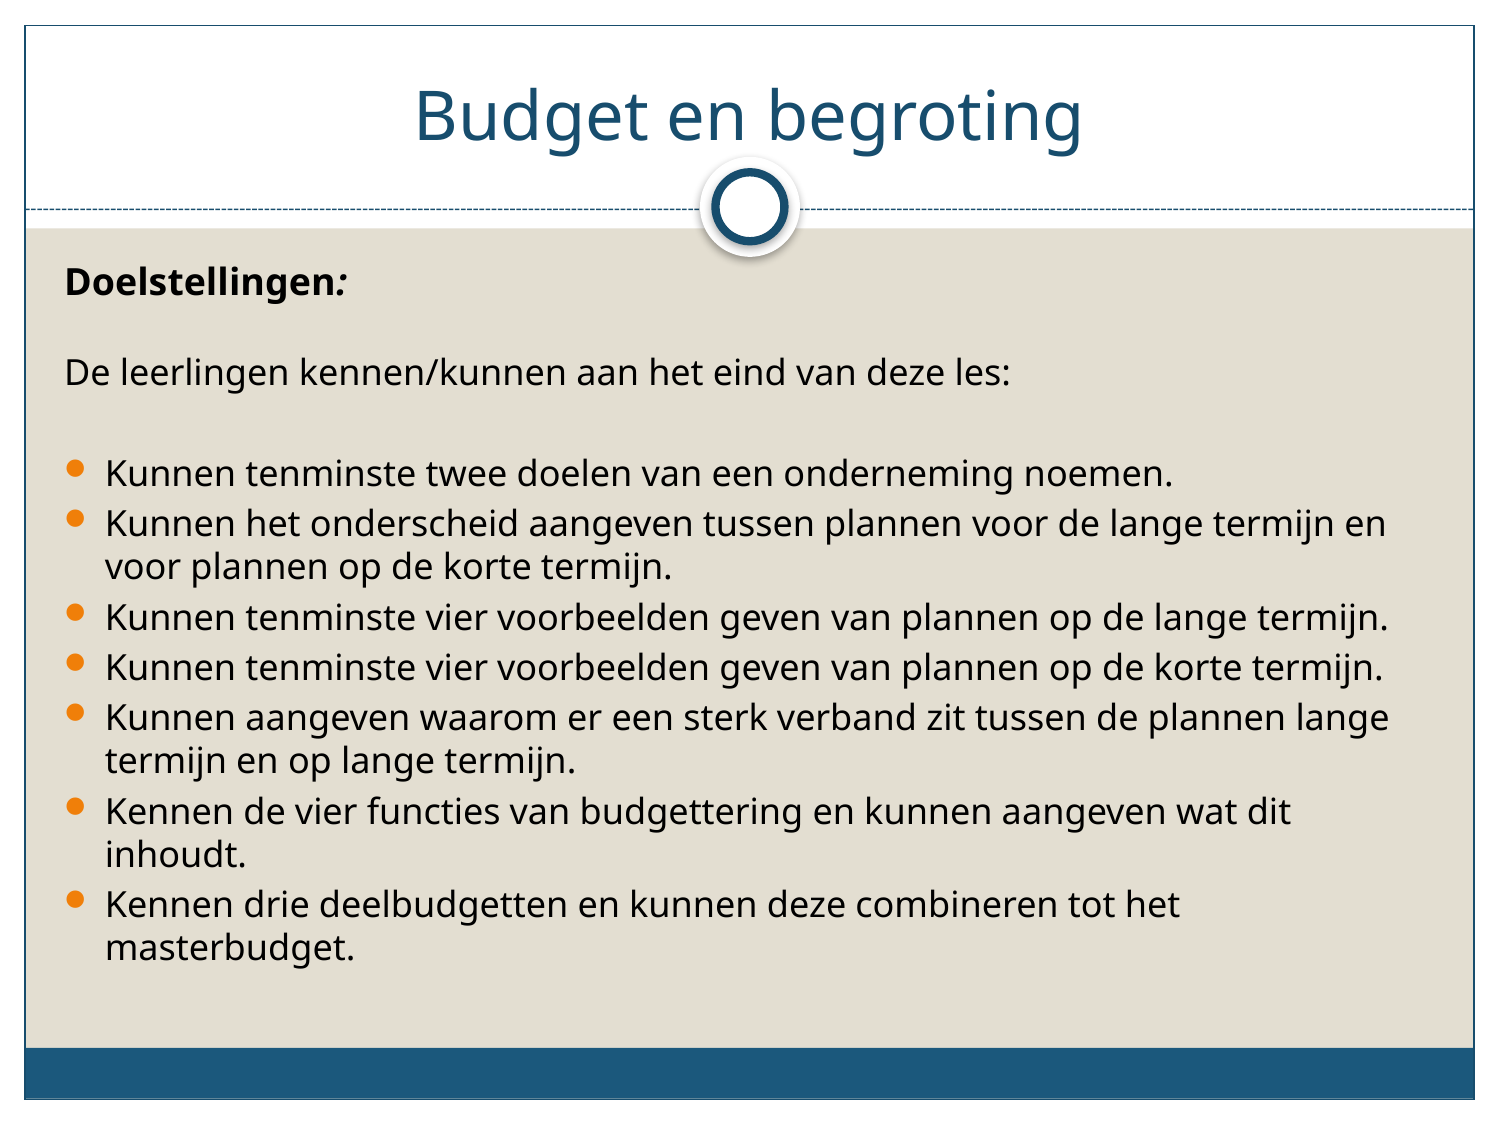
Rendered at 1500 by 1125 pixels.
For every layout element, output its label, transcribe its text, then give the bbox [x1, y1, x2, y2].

title Budget en begroting [49, 37, 1450, 162]
list Doelstellingen: De leerlingen kennen/kunnen aan het eind van deze les: Kunnen tenminste twee doelen van een onderneming noemen. Kunnen het onderscheid aangeven tussen plannen voor de lange termijn en voor plannen op de korte termijn. Kunnen tenminste vier voorbeelden geven van plannen op de lange termijn. Kunnen tenminste vier voorbeelden geven van plannen op de korte termijn. Kunnen aangeven waarom er een sterk verband zit tussen de plannen lange termijn en op lange termijn. Kennen de vier functies van budgettering en kunnen aangeven wat dit inhoudt. Kennen drie deelbudgetten en kunnen deze combineren tot het masterbudget. [49, 250, 1445, 1001]
